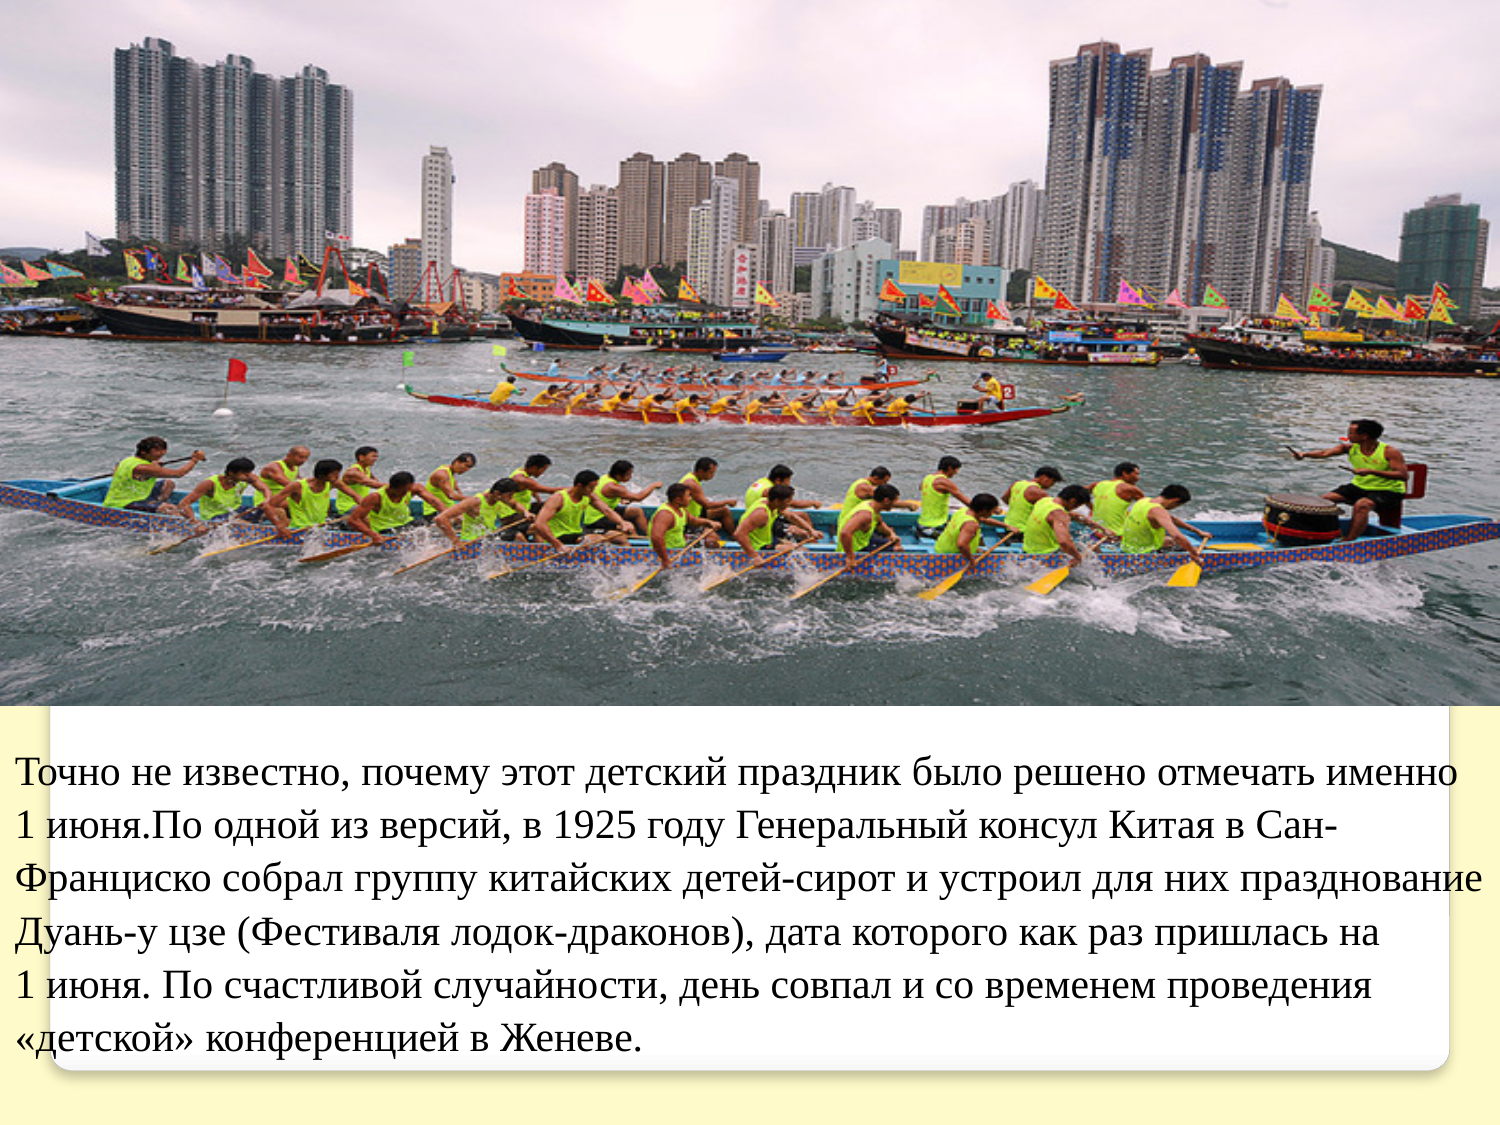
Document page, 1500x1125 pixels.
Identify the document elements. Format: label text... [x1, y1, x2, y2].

picture [0, 0, 1500, 706]
text_box Точно не известно, почему этот детский праздник было решено отмечать именно 1 июня.По одной из версий, в 1925 году Генеральный консул Китая в Сан- Франциско собрал группу китайских детей-сирот и устроил для них празднование Дуань-у цзе (Фестиваля лодок-драконов), дата которого как раз пришлась на 1 июня. По счастливой случайности, день совпал и со временем проведения «детской» конференцией в Женеве. [0, 727, 1500, 1083]
